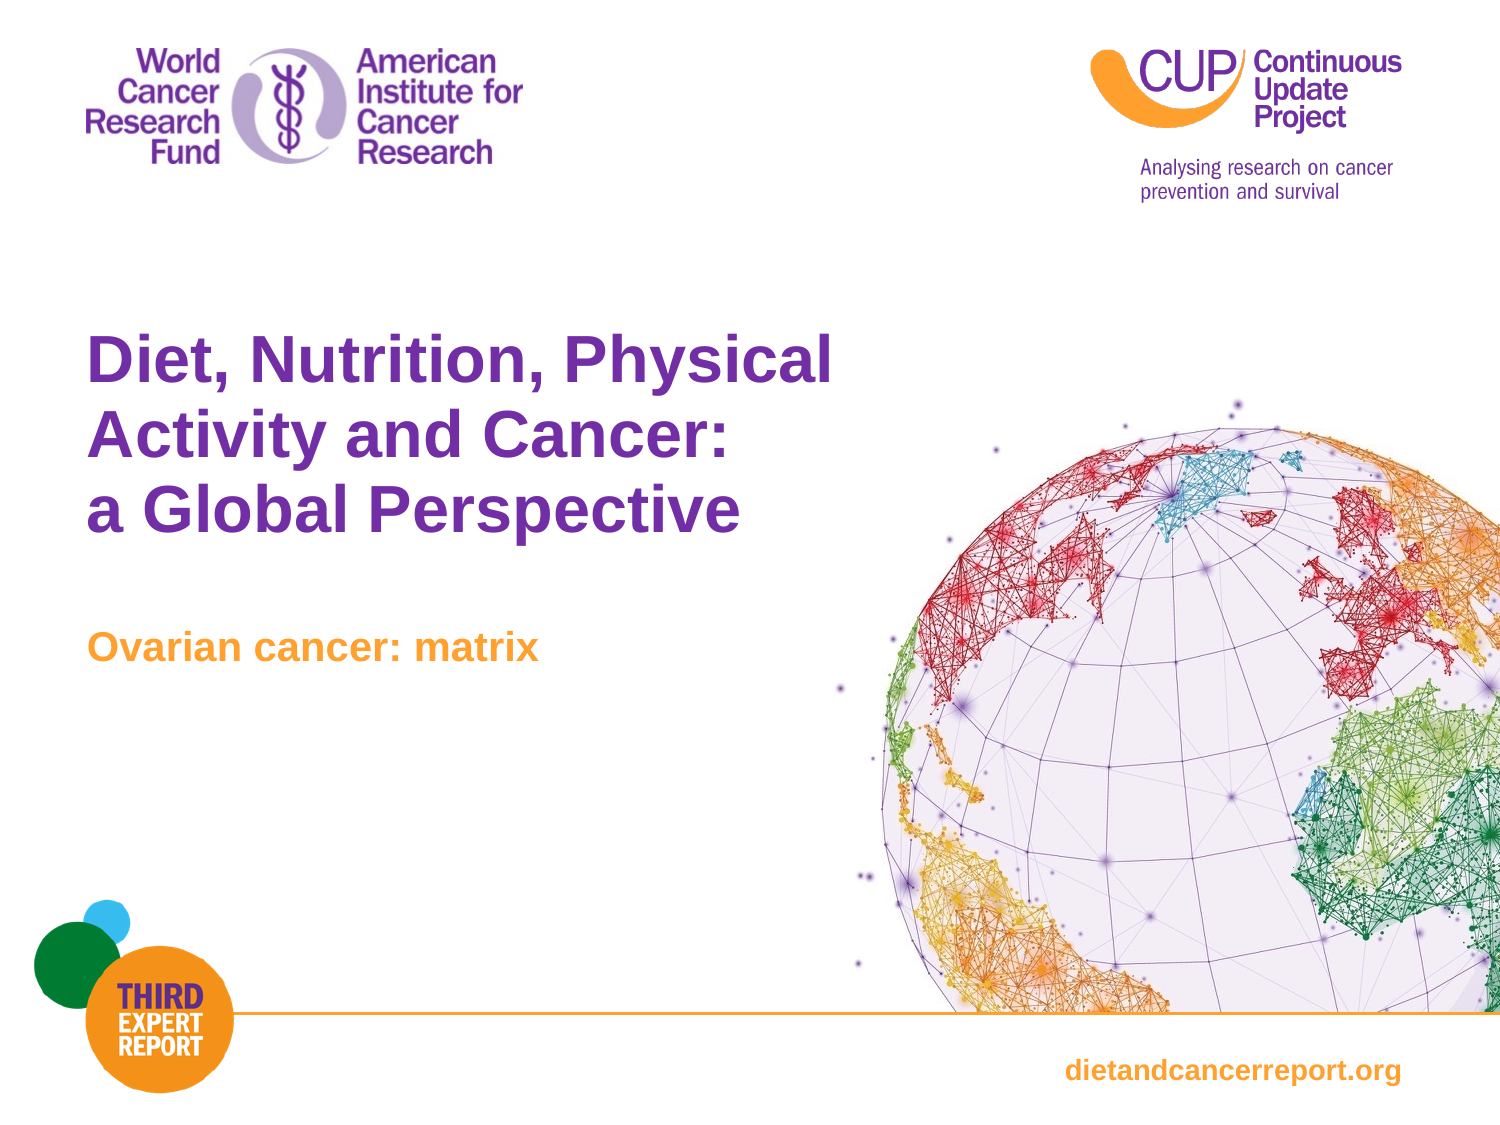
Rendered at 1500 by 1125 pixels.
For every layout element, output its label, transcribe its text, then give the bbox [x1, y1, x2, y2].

list Ovarian cancer: matrix [86, 595, 826, 711]
picture [1089, 48, 1403, 203]
picture [833, 396, 1500, 1012]
picture [2, 865, 265, 1125]
picture [86, 48, 523, 164]
